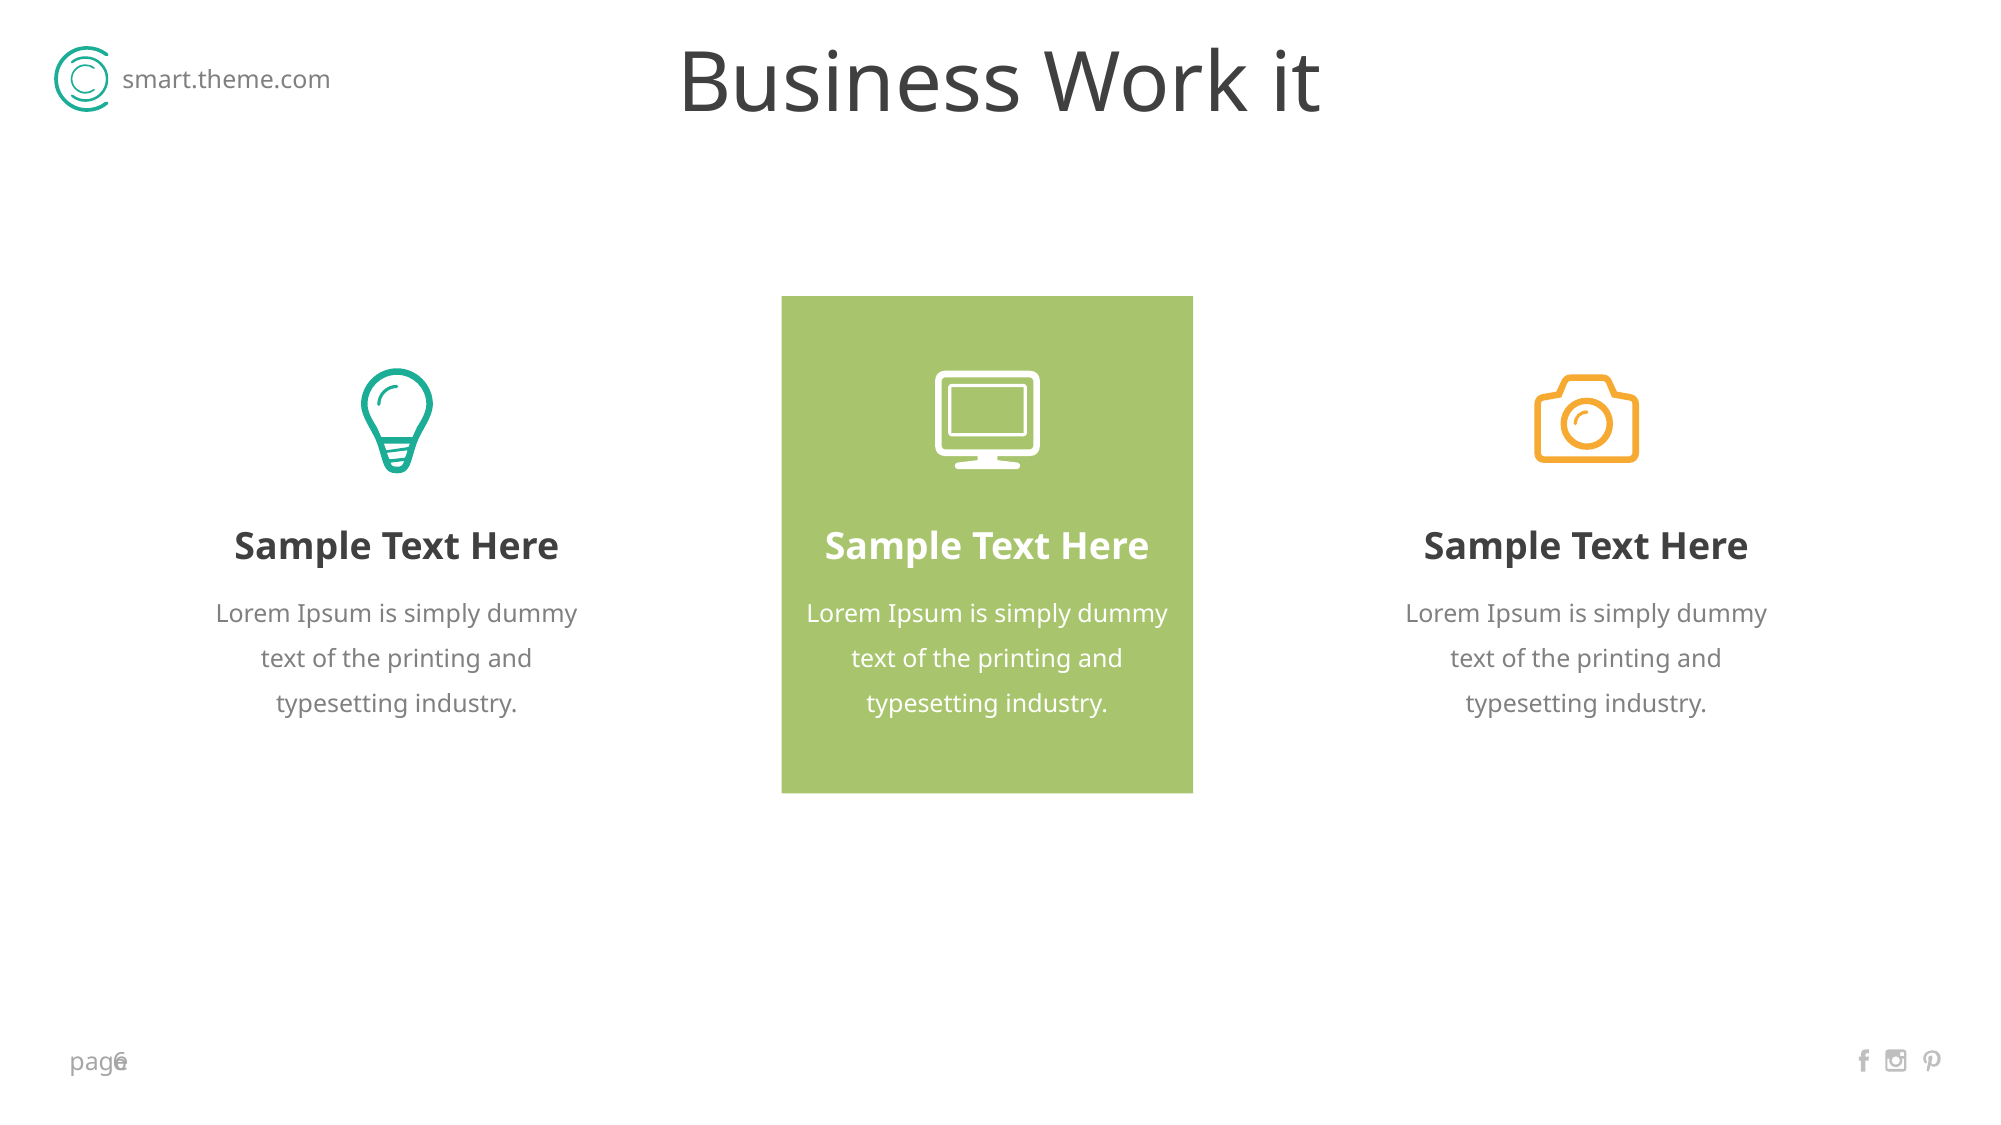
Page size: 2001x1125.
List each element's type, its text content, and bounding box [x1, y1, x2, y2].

text_box Lorem Ipsum is simply dummy text of the printing and typesetting industry. [1381, 575, 1793, 725]
text_box Business Work it [662, 20, 1338, 136]
text_box Lorem Ipsum is simply dummy text of the printing and typesetting industry. [191, 575, 603, 725]
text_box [360, 368, 433, 474]
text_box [1534, 374, 1639, 463]
text_box Sample Text Here [219, 514, 575, 575]
text_box Sample Text Here [1409, 514, 1764, 575]
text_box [935, 370, 1040, 470]
text_box [781, 295, 1194, 794]
text_box Lorem Ipsum is simply dummy text of the printing and typesetting industry. [781, 575, 1193, 725]
text_box Sample Text Here [809, 514, 1165, 575]
